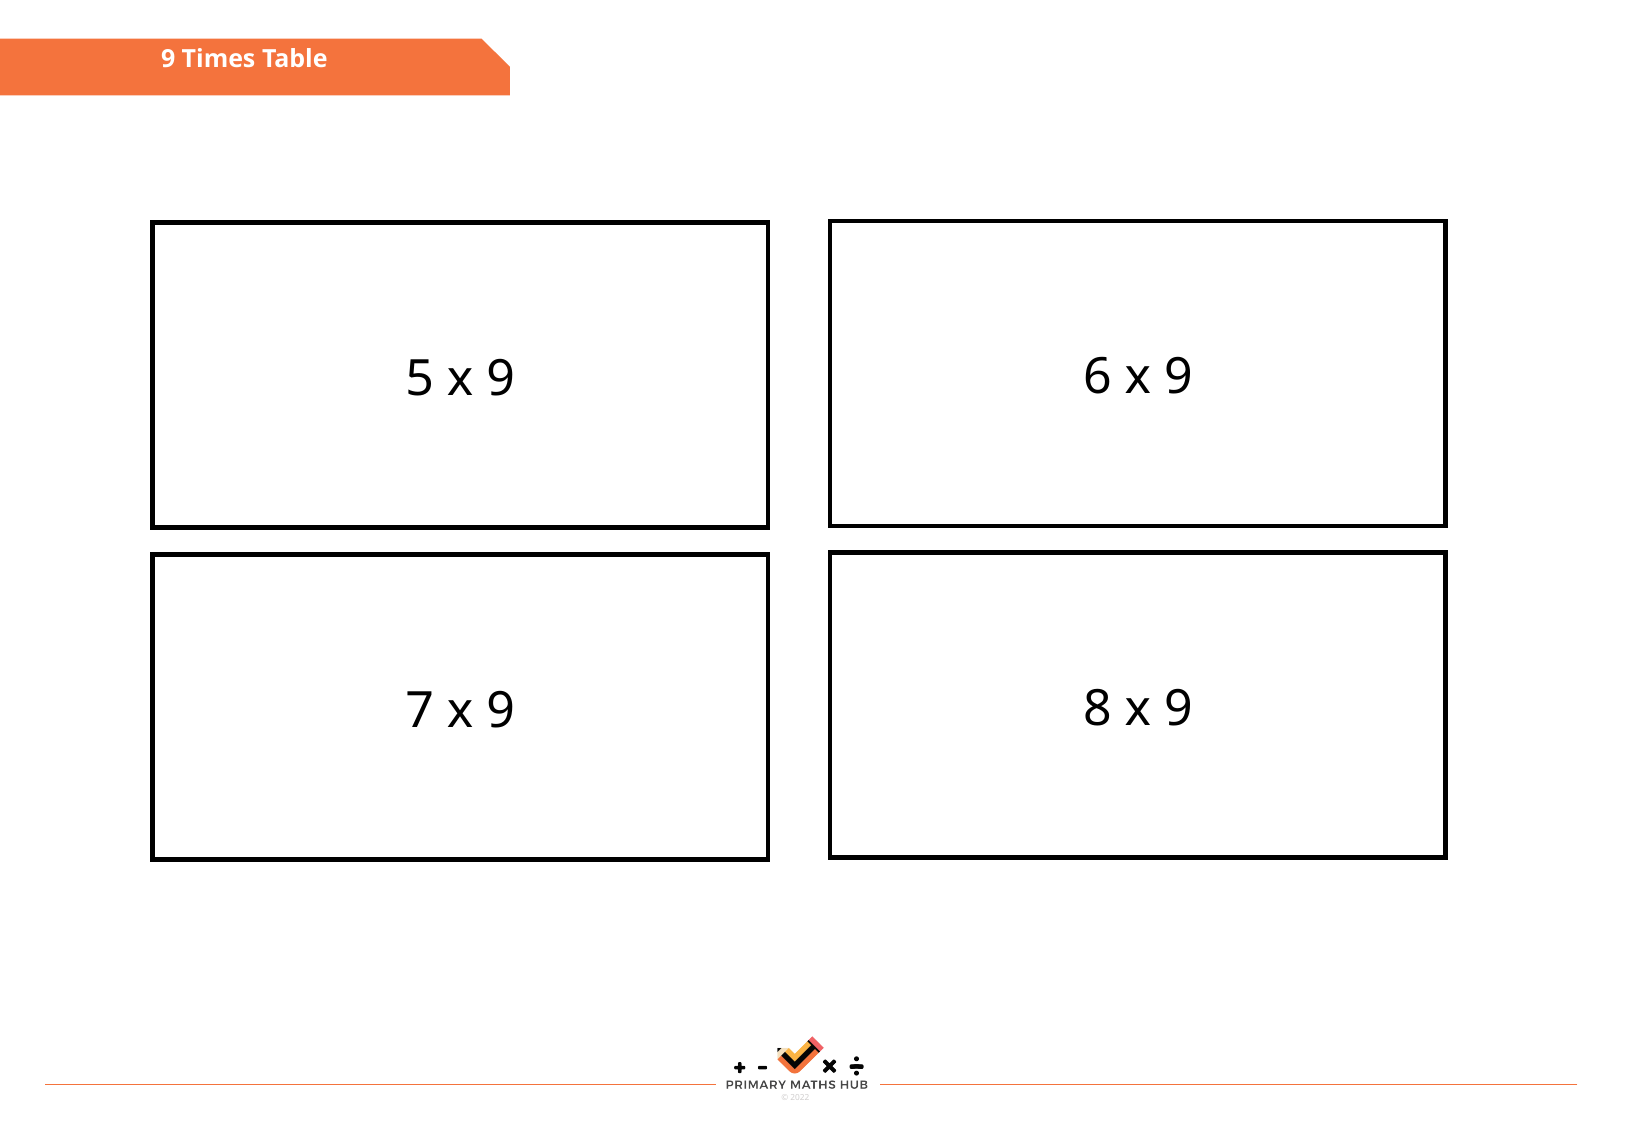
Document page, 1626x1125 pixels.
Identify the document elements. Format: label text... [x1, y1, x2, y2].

text_box 5 x 9 [151, 222, 769, 529]
picture [722, 1034, 872, 1094]
text_box 7 x 9 [151, 553, 769, 860]
text_box © 2022 [720, 1084, 870, 1110]
text_box 8 x 9 [829, 552, 1447, 859]
text_box 9 Times Table [0, 37, 511, 97]
text_box 6 x 9 [829, 220, 1447, 527]
